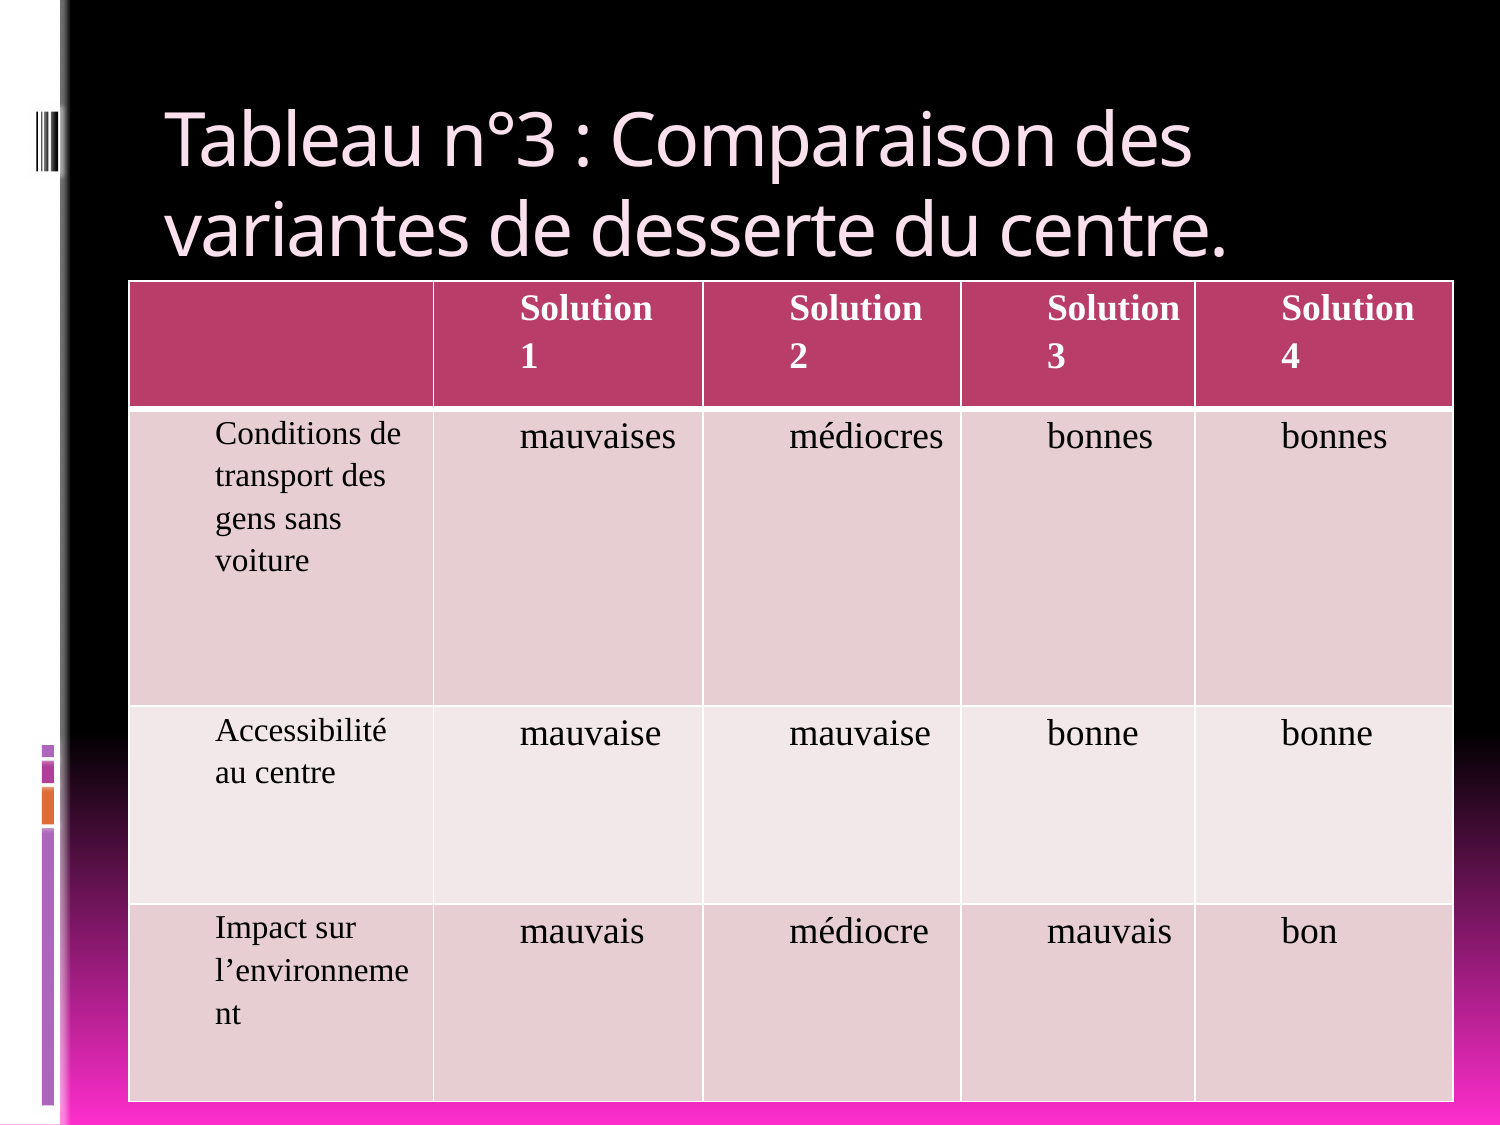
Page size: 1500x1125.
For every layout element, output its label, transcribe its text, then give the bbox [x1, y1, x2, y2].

table_cell Conditions de transport des gens sans voiture [130, 412, 433, 705]
table_cell bonnes [1196, 412, 1452, 705]
table_cell mauvaise [434, 707, 702, 903]
table_cell bonnes [962, 412, 1194, 705]
table_header [130, 282, 433, 406]
table_cell mauvaise [704, 707, 960, 903]
table_cell bonne [1196, 707, 1452, 903]
title Tableau n°3 : Comparaison des variantes de desserte du centre. Marseille. [150, 83, 1425, 234]
table_cell médiocres [704, 412, 960, 705]
table_cell mauvais [962, 905, 1194, 1101]
table_cell bon [1196, 905, 1452, 1101]
table_header Solution 1 [434, 282, 702, 406]
table_cell Accessibilité au centre [130, 707, 433, 903]
table_header Solution 2 [704, 282, 960, 406]
table_cell bonne [962, 707, 1194, 903]
table_cell mauvais [434, 905, 702, 1101]
table_cell Impact sur l’environnement [130, 905, 433, 1101]
table_header Solution 3 [962, 282, 1194, 406]
table_cell médiocre [704, 905, 960, 1101]
table_cell mauvaises [434, 412, 702, 705]
table_header Solution 4 [1196, 282, 1452, 406]
